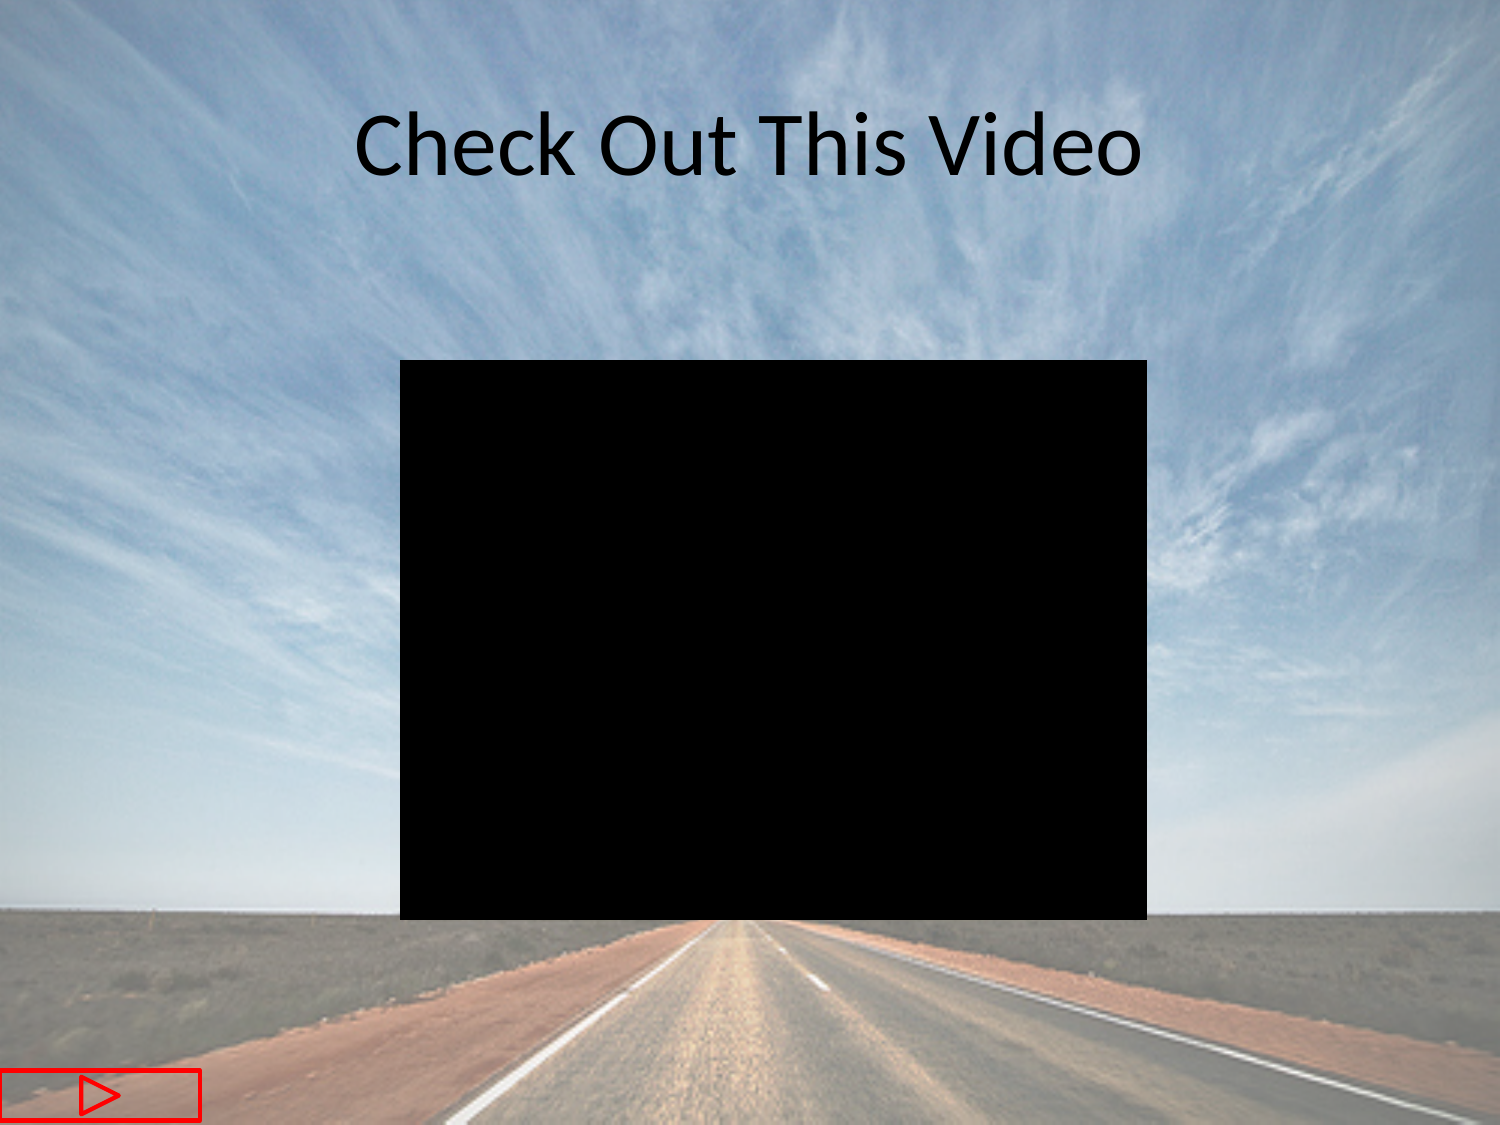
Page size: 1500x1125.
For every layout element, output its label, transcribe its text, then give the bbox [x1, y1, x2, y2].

text_box [0, 1068, 202, 1123]
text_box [399, 359, 1148, 921]
title Check Out This Video [75, 45, 1425, 233]
